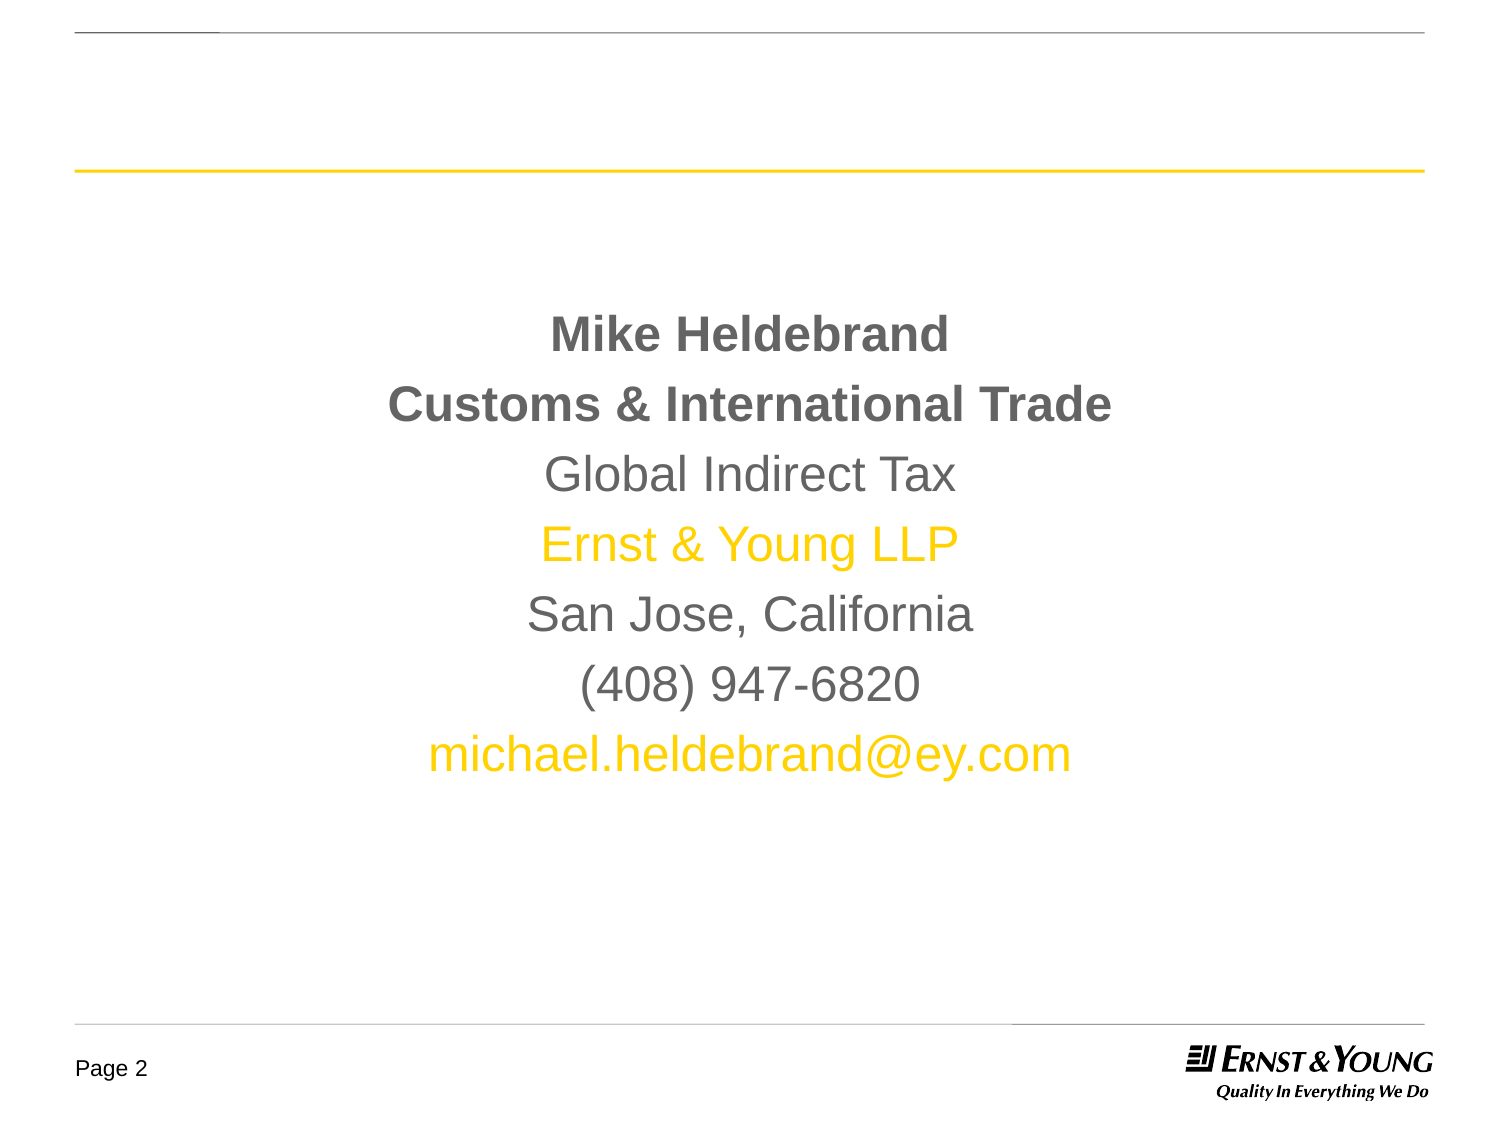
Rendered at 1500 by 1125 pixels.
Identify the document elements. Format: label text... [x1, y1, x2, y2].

list Mike Heldebrand Customs & International Trade Global Indirect Tax Ernst & Young LLP San Jose, California (408) 947-6820 michael.heldebrand@ey.com [74, 231, 1426, 974]
